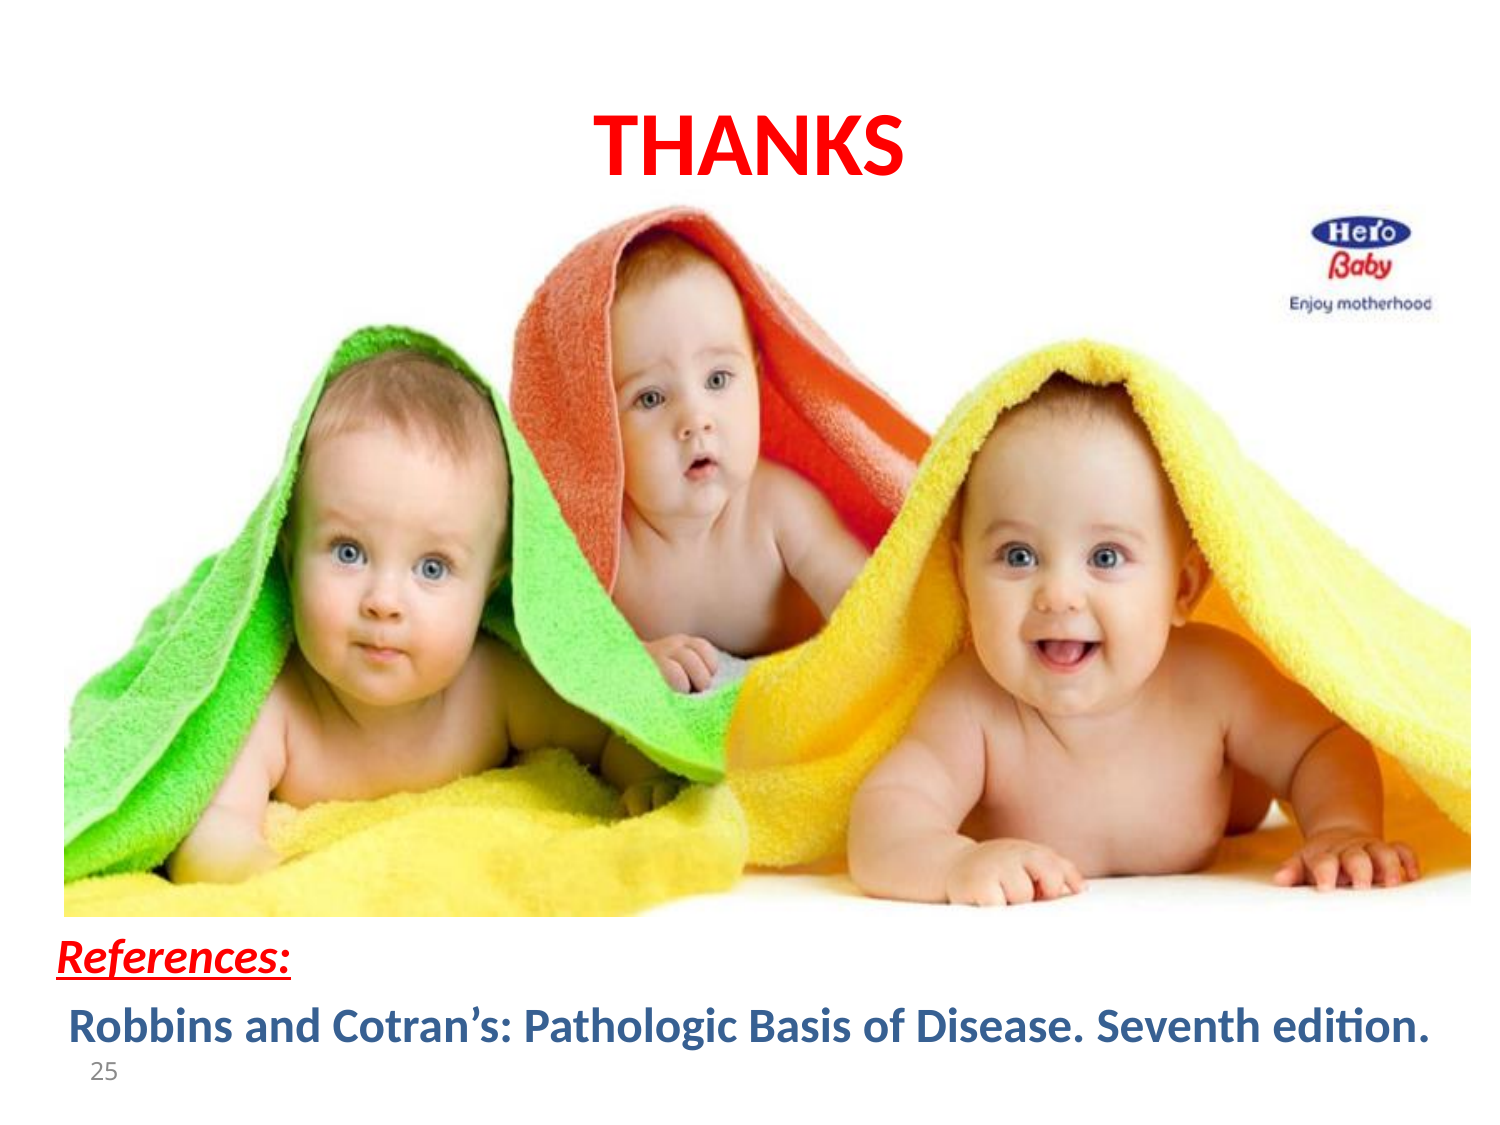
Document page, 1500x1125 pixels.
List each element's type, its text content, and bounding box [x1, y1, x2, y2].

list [64, 176, 1471, 918]
text_box References: Robbins and Cotran’s: Pathologic Basis of Disease. Seventh edition. [41, 916, 1459, 1073]
slide_number 25 [75, 1073, 425, 1103]
title THANKS [75, 45, 1425, 174]
